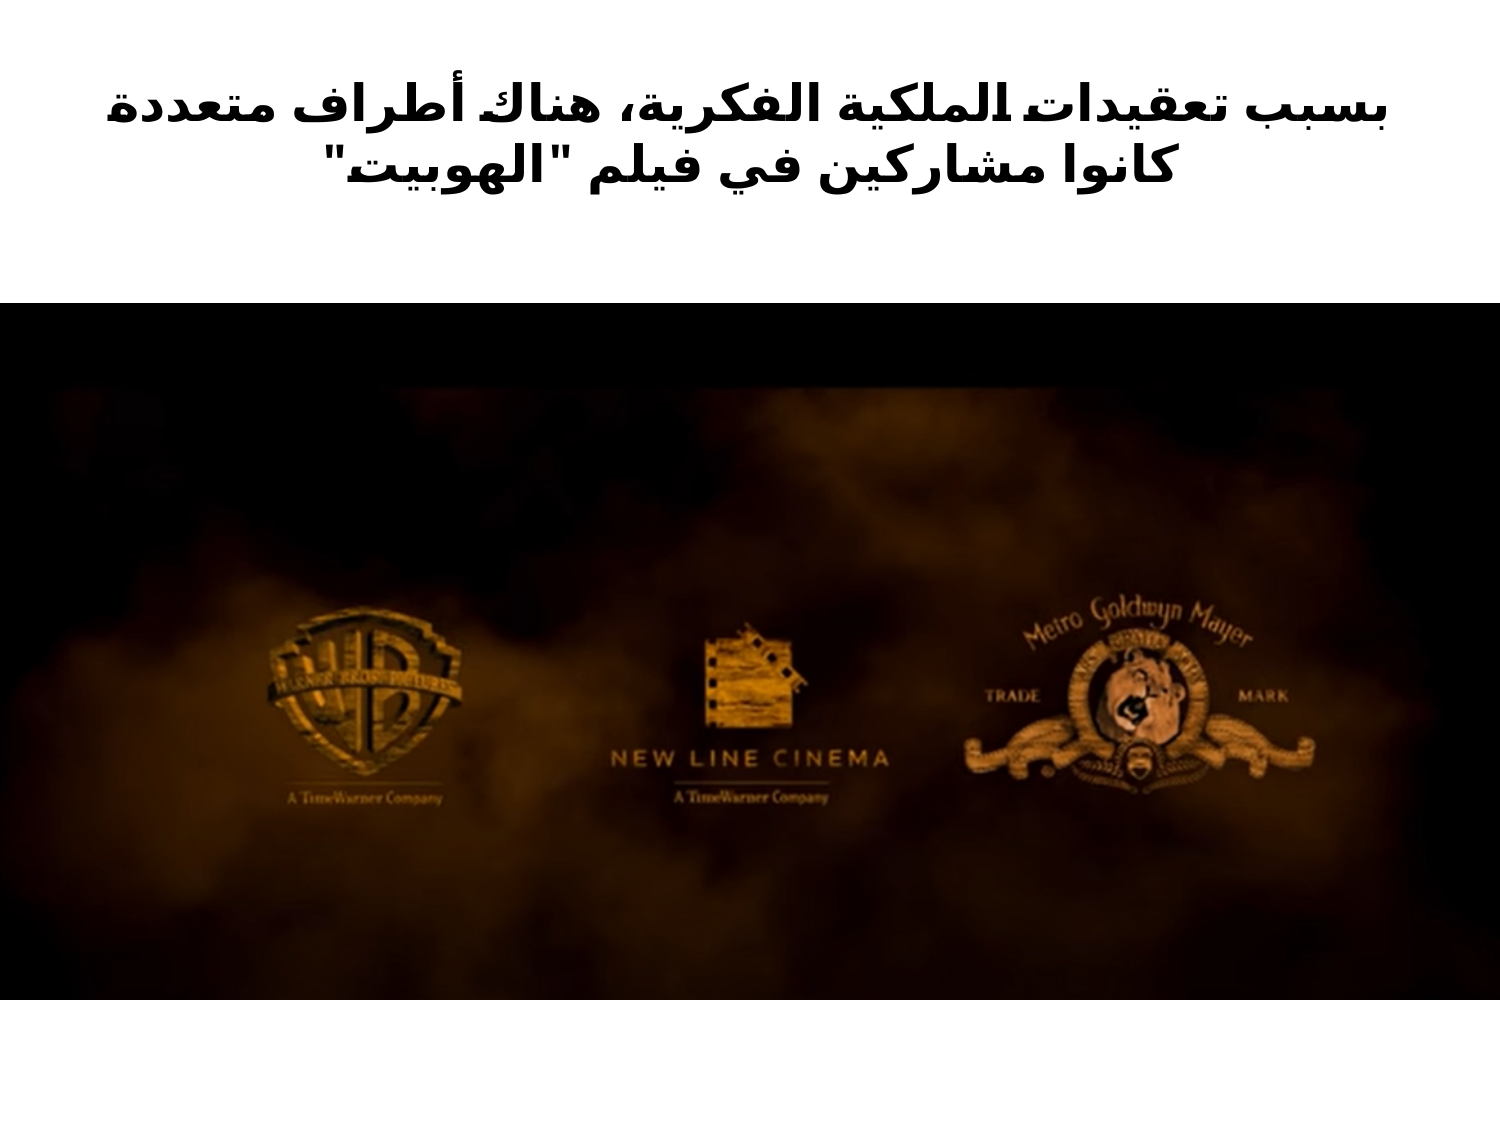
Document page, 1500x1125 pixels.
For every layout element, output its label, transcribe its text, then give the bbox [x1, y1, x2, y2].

picture [0, 303, 1500, 1001]
text_box بسبب تعقيدات الملكية الفكرية، هناك أطراف متعددة كانوا مشاركين في فيلم "الهوبيت" [74, 62, 1425, 250]
